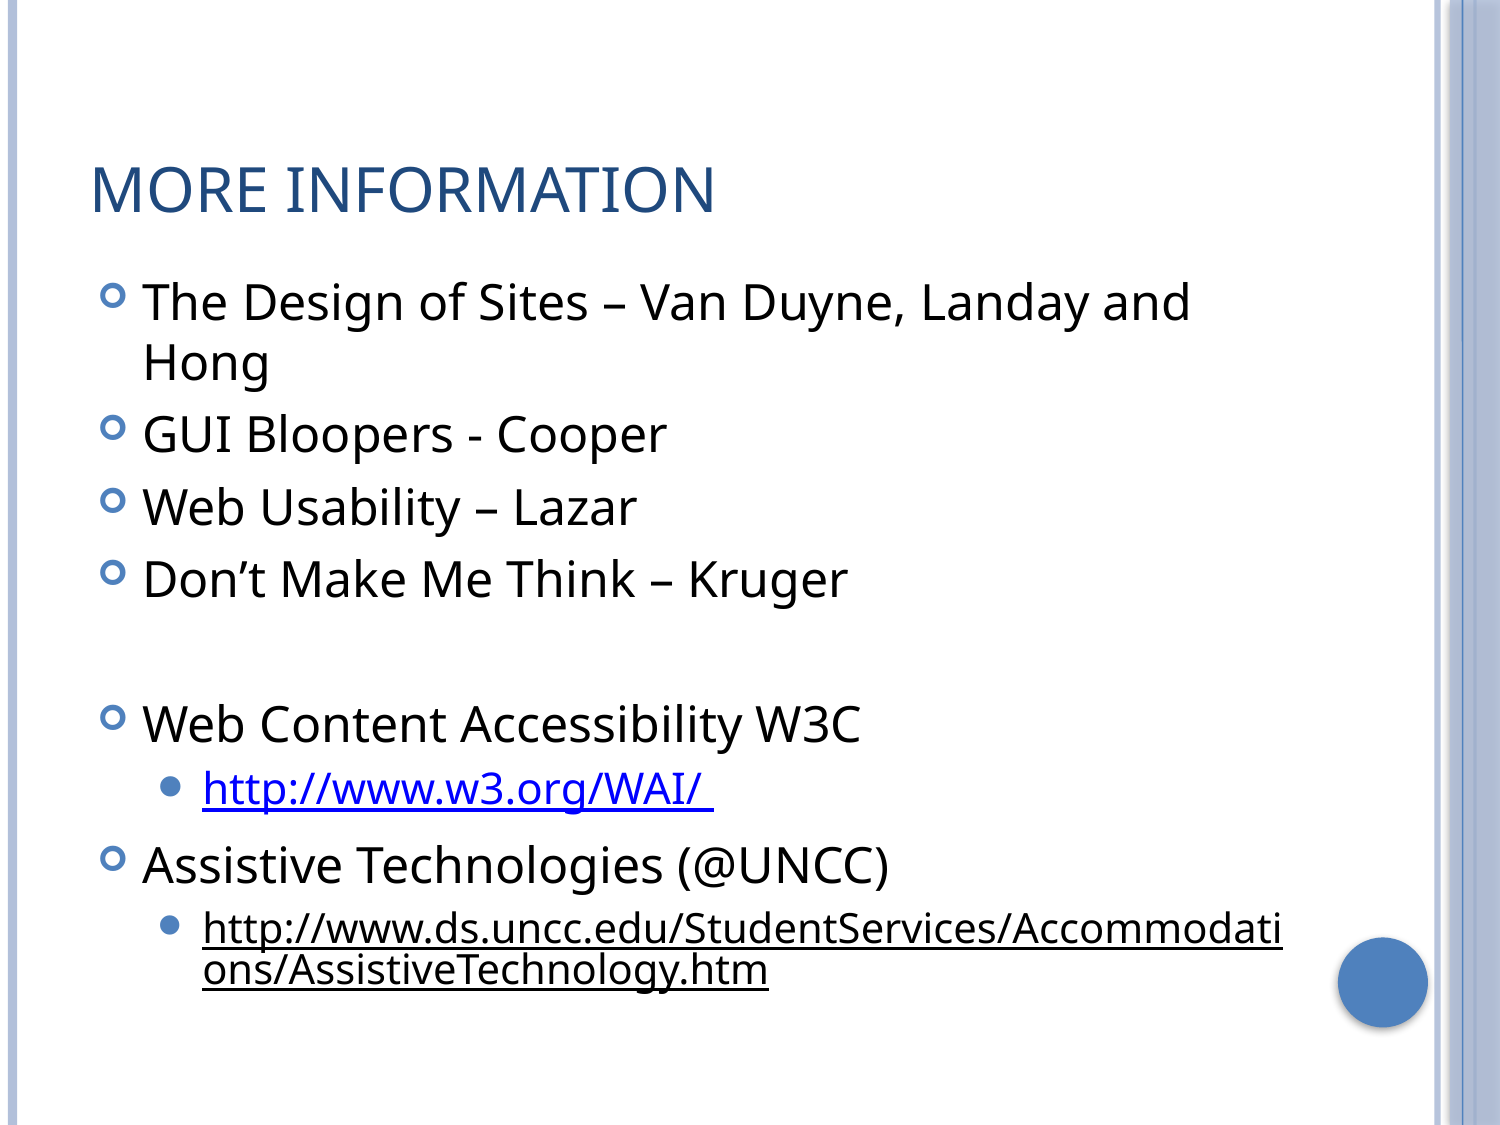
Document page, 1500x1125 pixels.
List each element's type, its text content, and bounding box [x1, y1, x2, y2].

title More information [75, 45, 1300, 233]
list The Design of Sites – Van Duyne, Landay and Hong GUI Bloopers - Cooper Web Usability – Lazar Don’t Make Me Think – Kruger Web Content Accessibility W3C http://www.w3.org/WAI/ Assistive Technologies (@UNCC) http://www.ds.uncc.edu/StudentServices/Accommodations/AssistiveTechnology.htm [82, 262, 1313, 1050]
